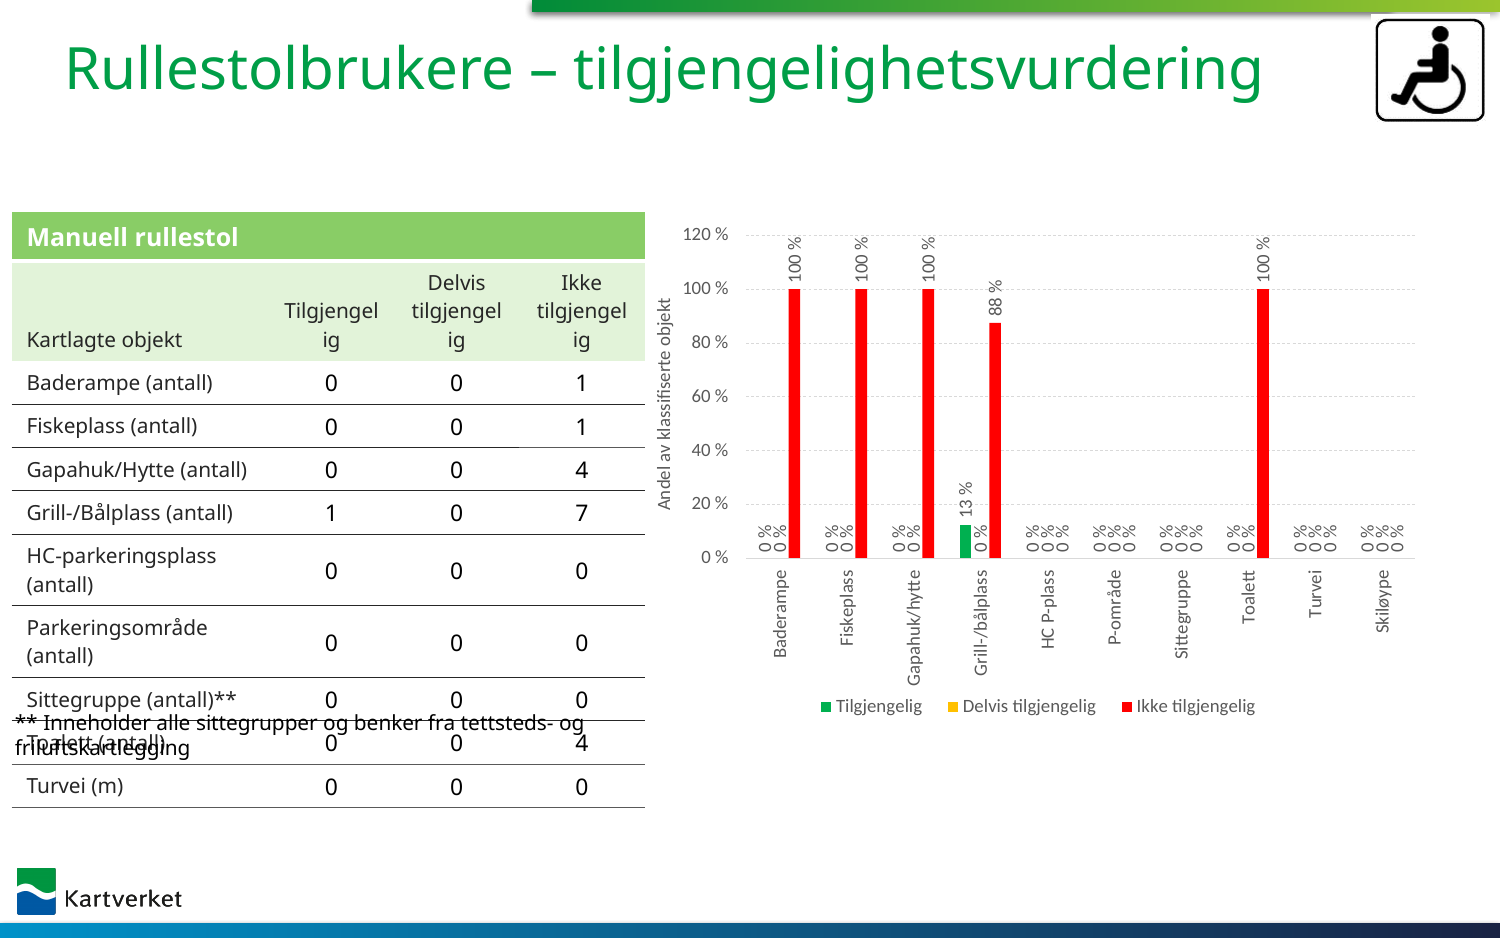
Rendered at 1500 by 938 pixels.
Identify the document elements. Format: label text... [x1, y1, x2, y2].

table_cell Kartlagte objekt [12, 263, 269, 361]
table_cell 0 [394, 535, 519, 605]
table_cell Turvei (m) [12, 768, 269, 807]
table_cell Tilgjengelig [269, 263, 394, 361]
text_box ** Inneholder alle sittegrupper og benker fra tettsteds- og friluftskartlegging [0, 702, 745, 768]
table_cell 0 [269, 768, 394, 807]
table_cell 0 [394, 448, 519, 490]
table_cell Gapahuk/Hytte (antall) [12, 448, 269, 490]
table_cell 7 [519, 491, 638, 534]
table_cell 0 [519, 768, 645, 807]
table_cell 0 [269, 448, 394, 490]
picture [1371, 13, 1491, 127]
table_cell Grill-/Bålplass (antall) [12, 491, 269, 534]
table_cell 0 [269, 606, 394, 677]
table_cell 0 [519, 606, 638, 677]
table_cell 0 [394, 361, 519, 404]
table_cell 4 [519, 448, 638, 490]
table_cell 0 [269, 535, 394, 605]
table_cell 0 [394, 606, 519, 677]
table_cell 0 [394, 768, 519, 807]
table_cell 0 [269, 678, 394, 702]
table_cell 1 [519, 361, 638, 404]
text_box Rullestolbrukere – tilgjengelighetsvurdering [49, 12, 1372, 109]
table_cell Parkeringsområde (antall) [12, 606, 269, 677]
table_cell Baderampe (antall) [12, 361, 269, 404]
table_cell 0 [269, 405, 394, 447]
picture [643, 218, 1427, 728]
table_cell HC-parkeringsplass (antall) [12, 535, 269, 605]
table_cell Delvis tilgjengelig [394, 263, 519, 361]
table_cell 0 [394, 405, 519, 447]
table_cell Sittegruppe (antall)** [12, 678, 269, 702]
table_cell Fiskeplass (antall) [12, 405, 269, 447]
table_cell 0 [519, 535, 638, 605]
table_cell 1 [519, 405, 638, 447]
table_cell Ikke tilgjengelig [519, 263, 638, 361]
table_cell 0 [269, 361, 394, 404]
table_cell 0 [394, 678, 519, 702]
table_cell 0 [394, 491, 519, 534]
table_cell 1 [269, 491, 394, 534]
table_header Manuell rullestol [12, 212, 645, 259]
table_cell 0 [519, 678, 638, 702]
